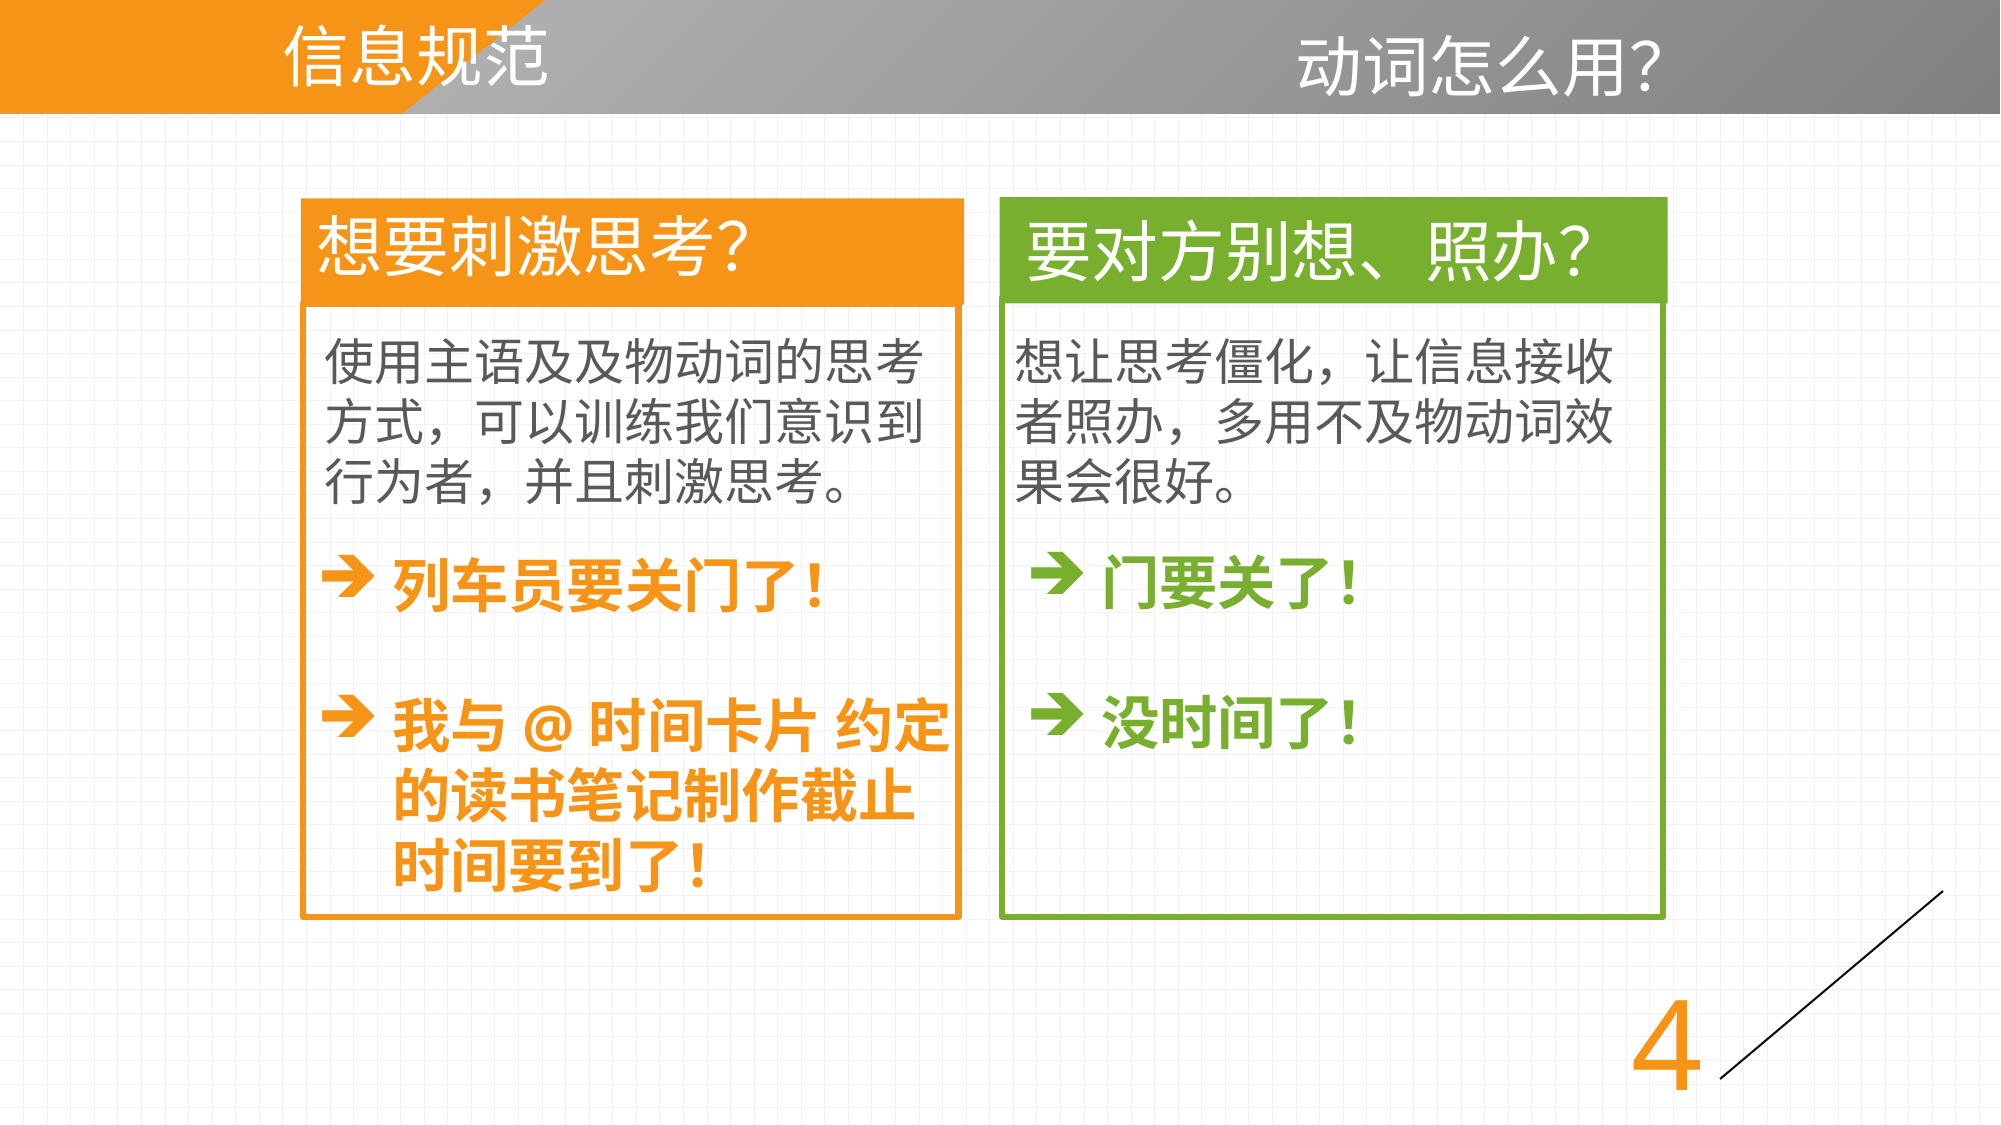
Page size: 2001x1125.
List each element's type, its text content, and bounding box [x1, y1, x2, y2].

text_box [999, 197, 1668, 304]
text_box [1000, 296, 1665, 919]
text_box 使用主语及及物动词的思考方式，可以训练我们意识到行为者，并且刺激思考。 [310, 323, 954, 519]
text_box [300, 197, 965, 305]
text_box 信息规范 [268, 7, 812, 103]
text_box [301, 312, 961, 919]
text_box 要对方别想、照办？ [1010, 202, 1641, 296]
text_box 4 [1617, 958, 1723, 1124]
text_box 门要关了！ 没时间了！ [1011, 538, 1762, 764]
text_box 动词怎么用？ [941, 17, 1711, 113]
text_box 列车员要关门了！ 我与@时间卡片 约定的读书笔记制作截止时间要到了！ [961, 541, 969, 907]
